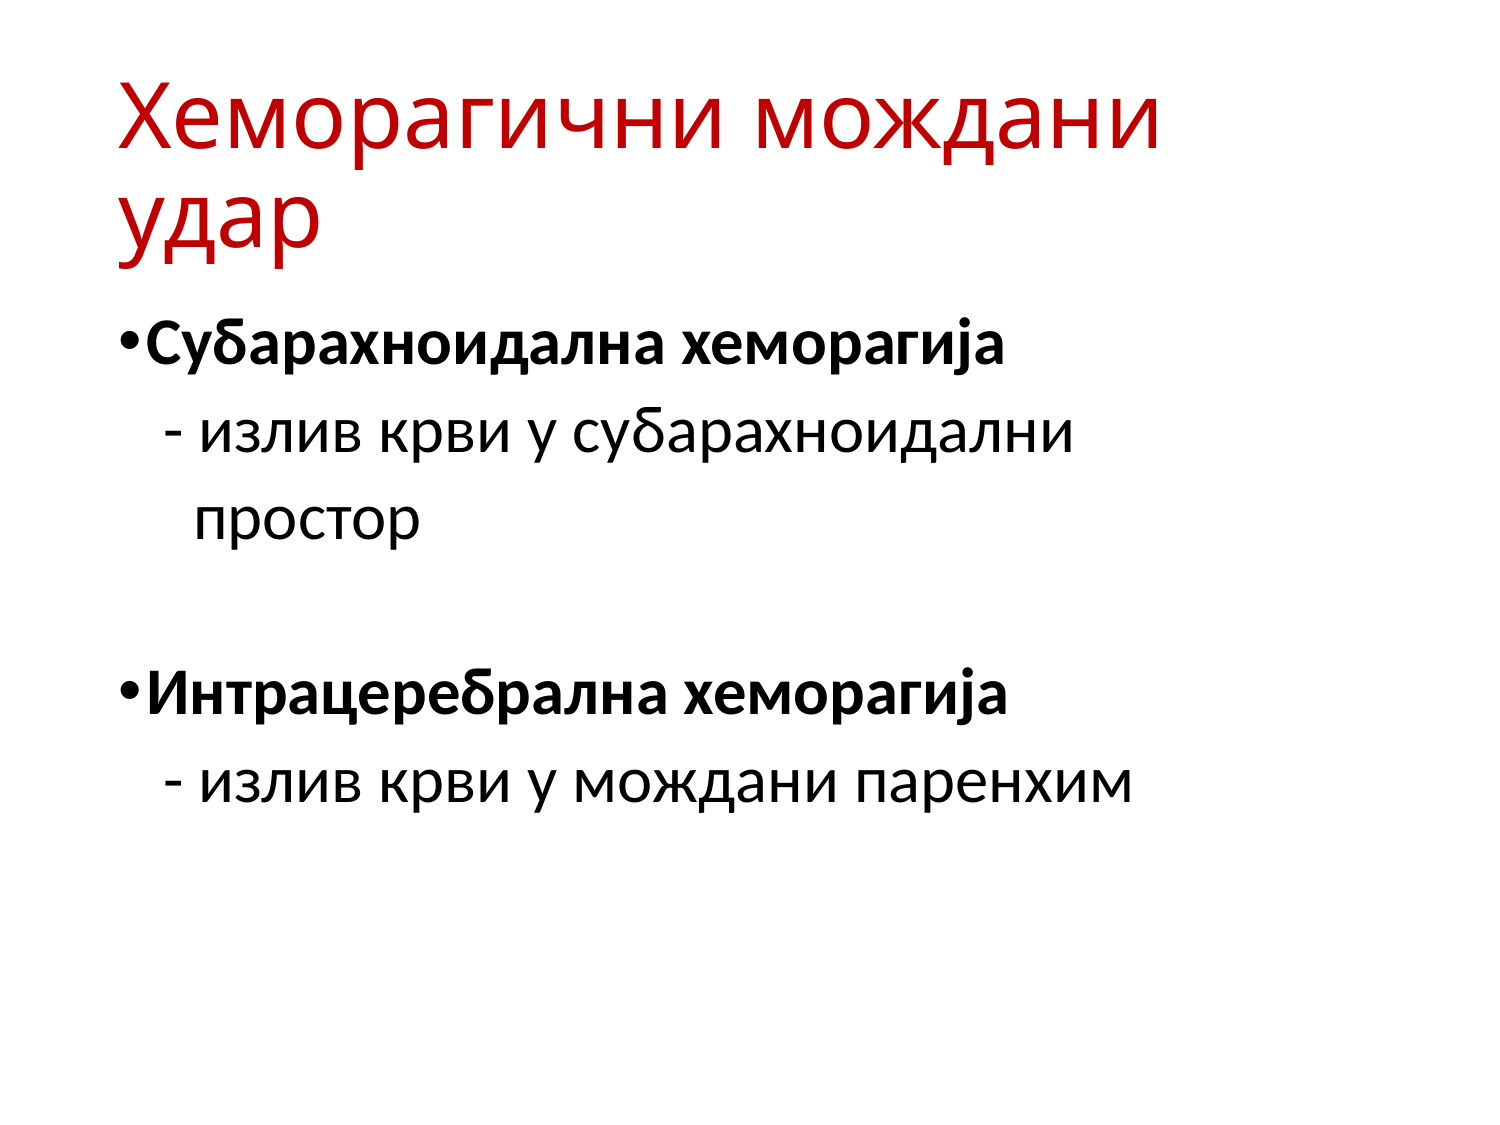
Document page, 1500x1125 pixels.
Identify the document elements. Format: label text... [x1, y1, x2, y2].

list Субарахноидална хеморагија - излив крви у субарахноидални простор Интрацеребрална хеморагија - излив крви у мождани паренхим [103, 299, 1397, 1014]
title Хеморагични мождани удар [103, 59, 1397, 278]
